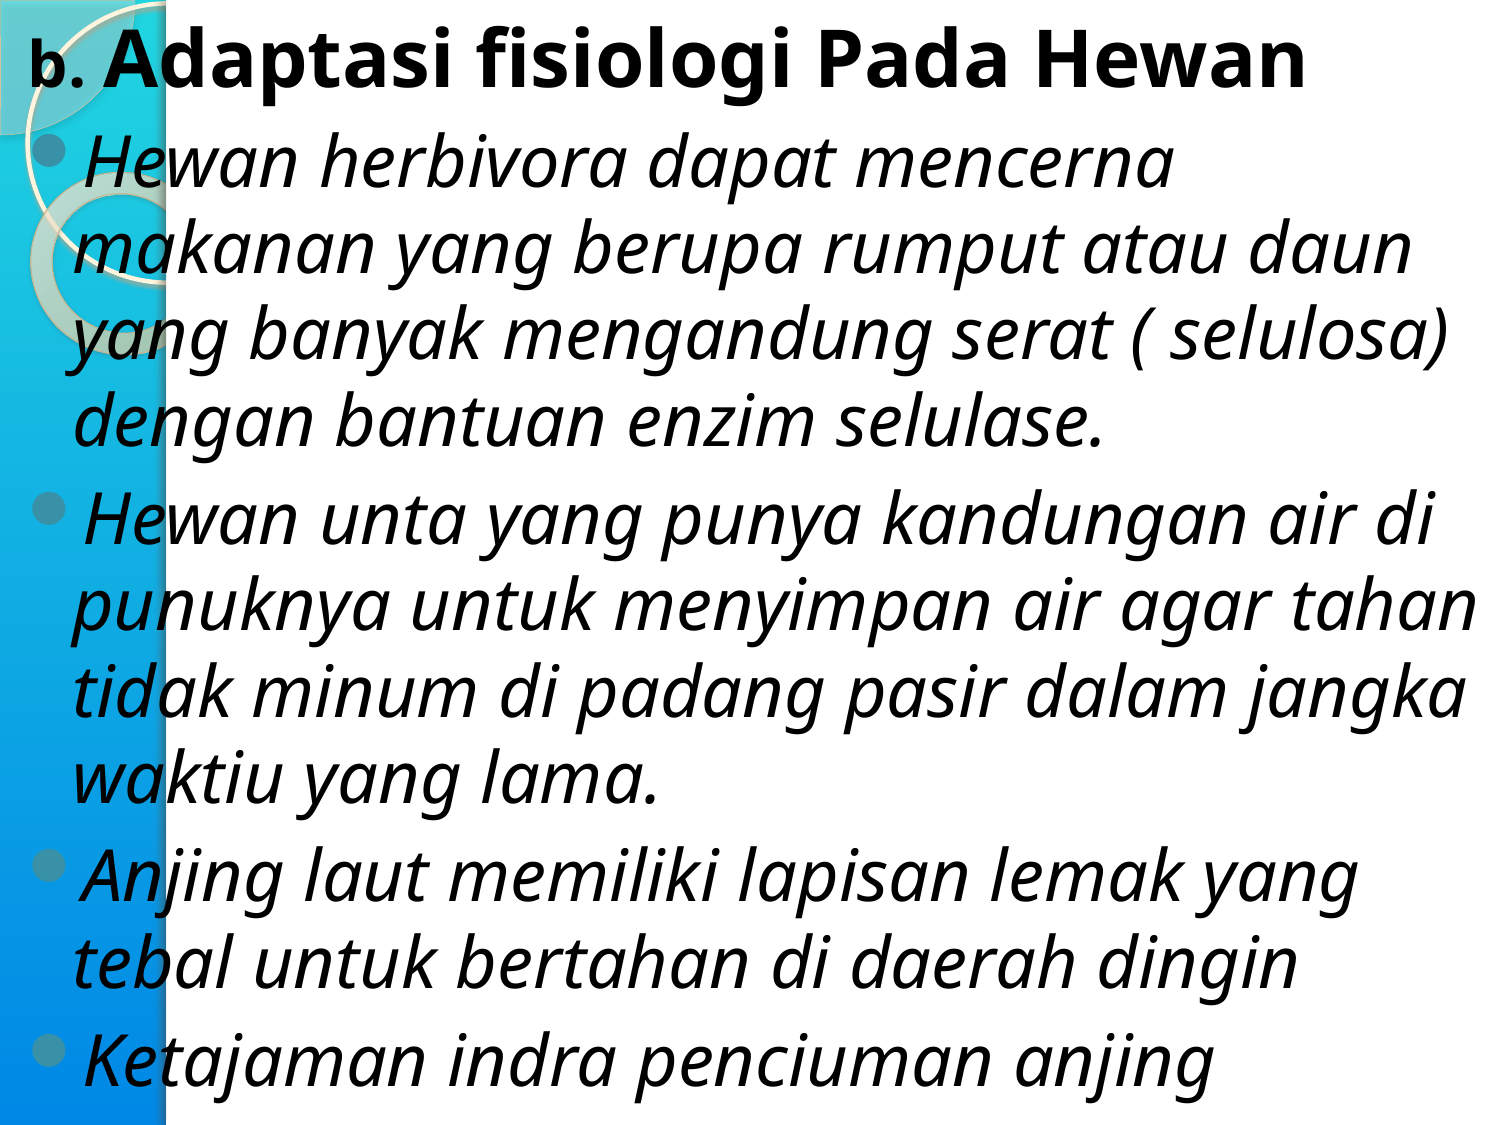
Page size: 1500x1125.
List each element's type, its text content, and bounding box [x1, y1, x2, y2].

list b. Adaptasi fisiologi Pada Hewan Hewan herbivora dapat mencerna makanan yang berupa rumput atau daun yang banyak mengandung serat ( selulosa) dengan bantuan enzim selulase. Hewan unta yang punya kandungan air di punuknya untuk menyimpan air agar tahan tidak minum di padang pasir dalam jangka waktiu yang lama. Anjing laut memiliki lapisan lemak yang tebal untuk bertahan di daerah dingin Ketajaman indra penciuman anjing [0, 0, 1500, 1125]
